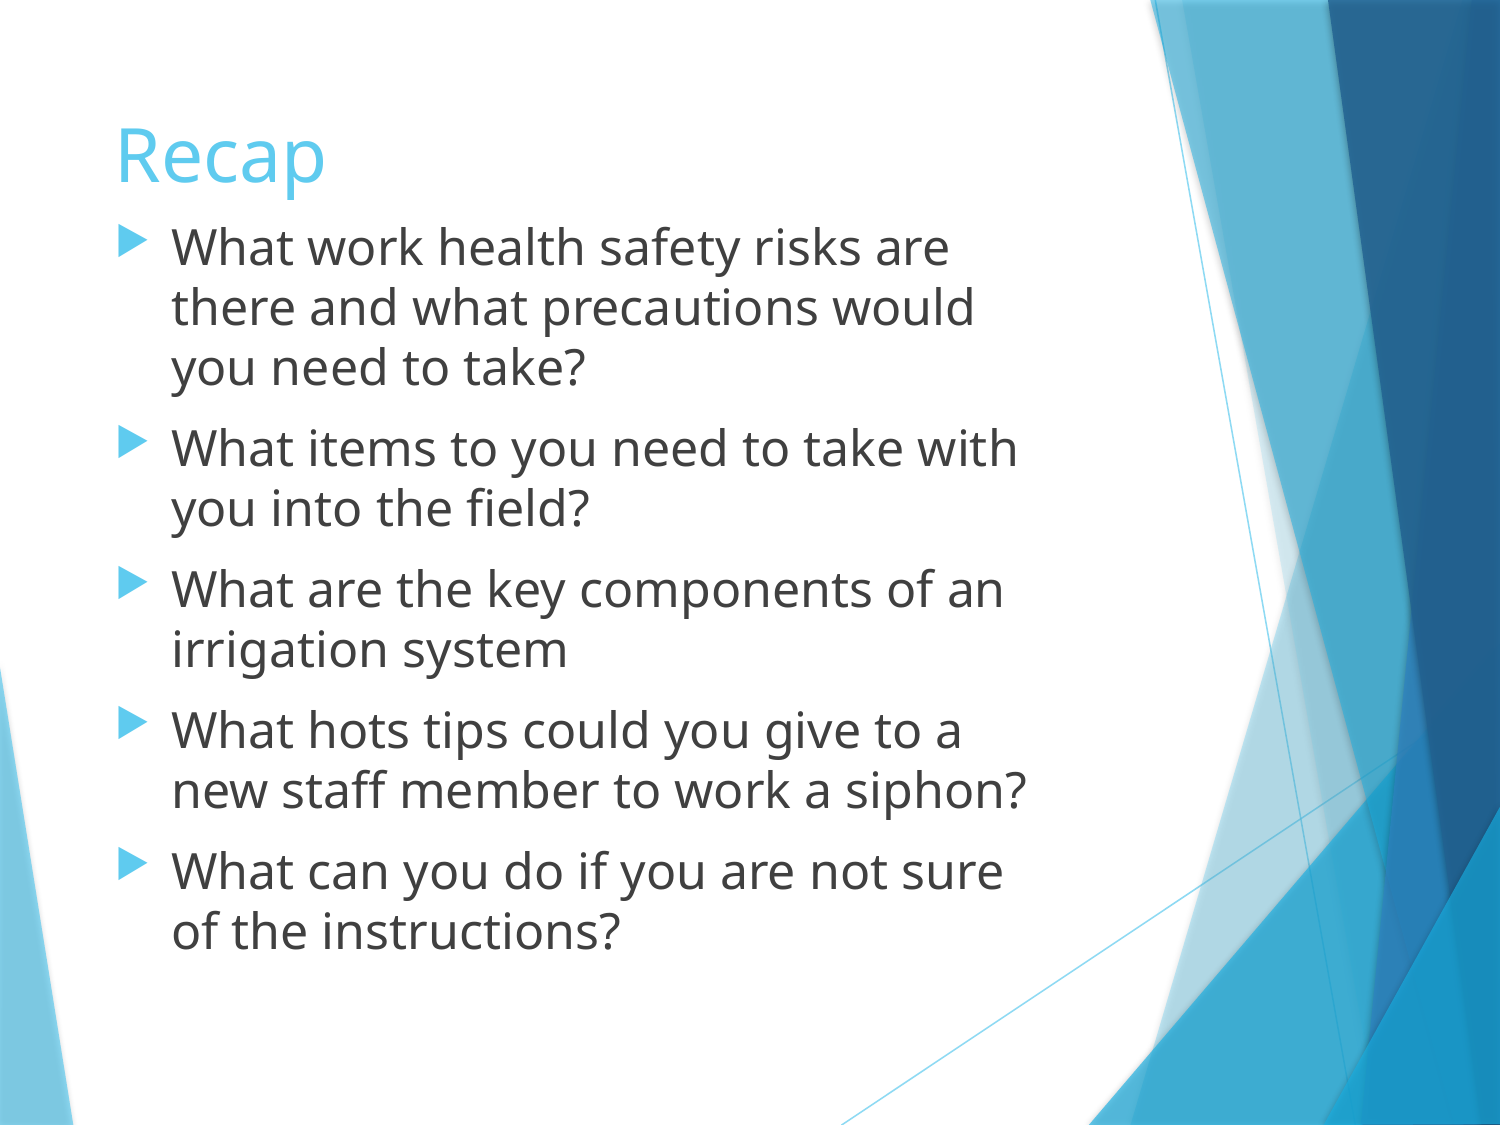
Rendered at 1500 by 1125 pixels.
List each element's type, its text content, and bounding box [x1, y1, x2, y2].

list What work health safety risks are there and what precautions would you need to take? What items to you need to take with you into the field? What are the key components of an irrigation system What hots tips could you give to a new staff member to work a siphon? What can you do if you are not sure of the instructions? [99, 208, 1058, 845]
title Recap [99, 99, 1142, 317]
